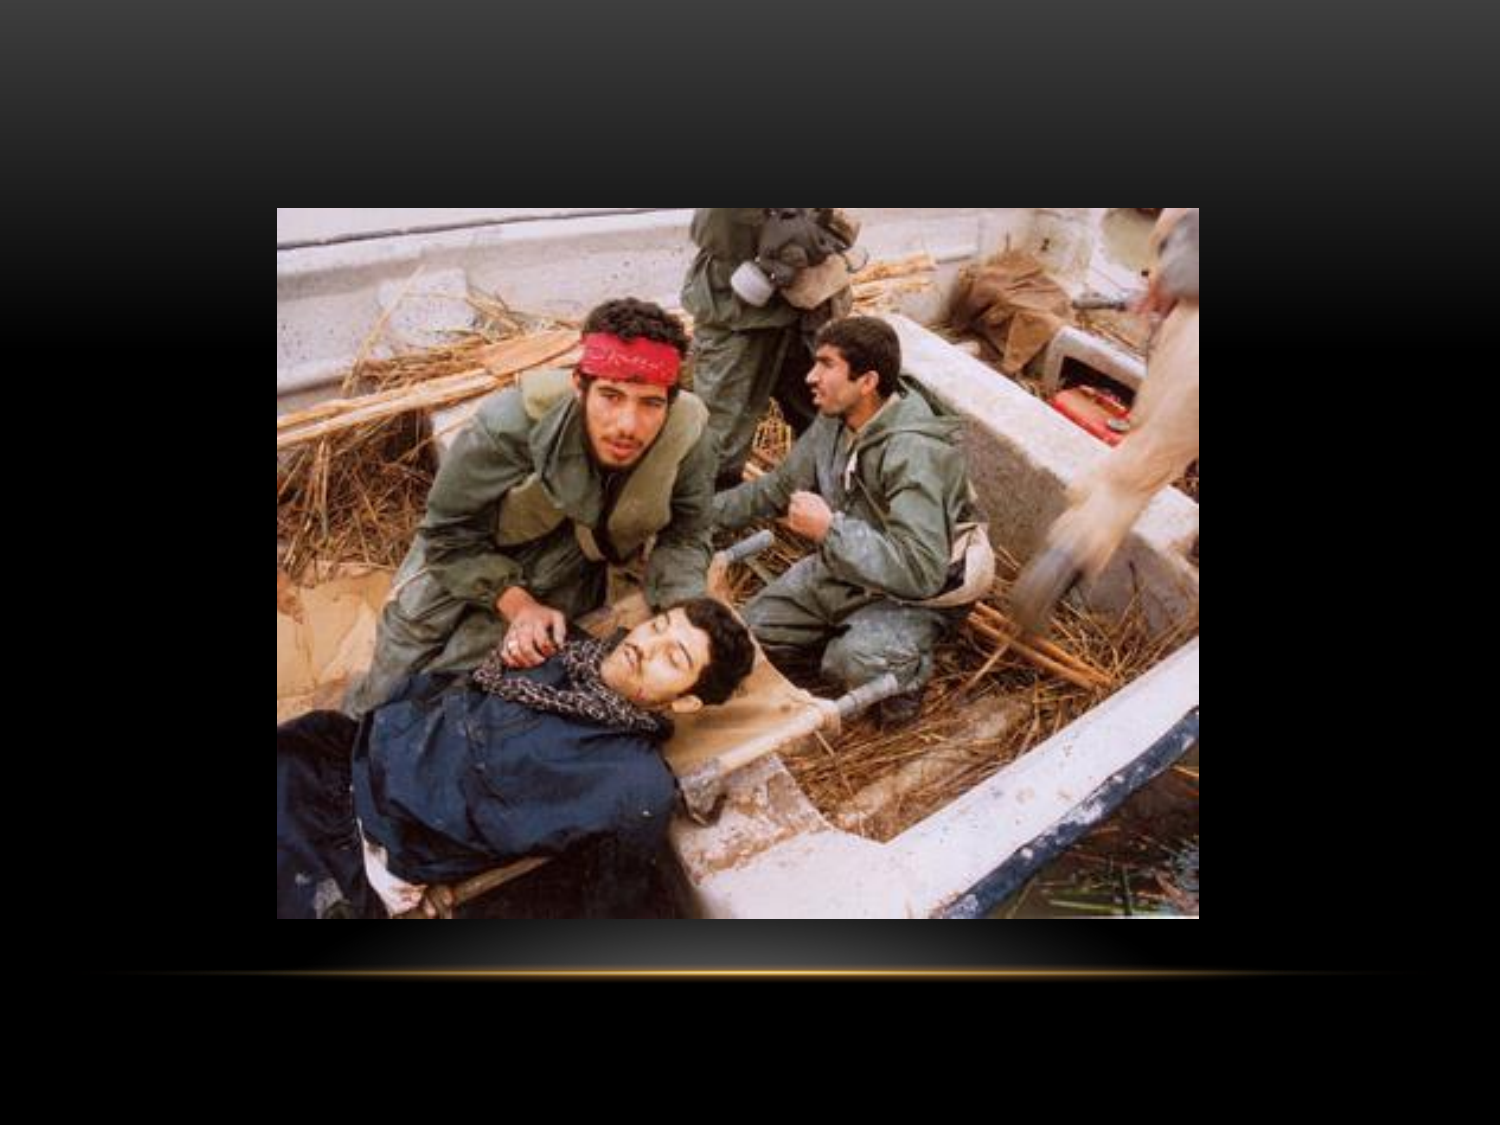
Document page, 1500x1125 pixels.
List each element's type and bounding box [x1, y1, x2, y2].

list [277, 207, 1200, 919]
picture [0, 0, 1500, 1125]
